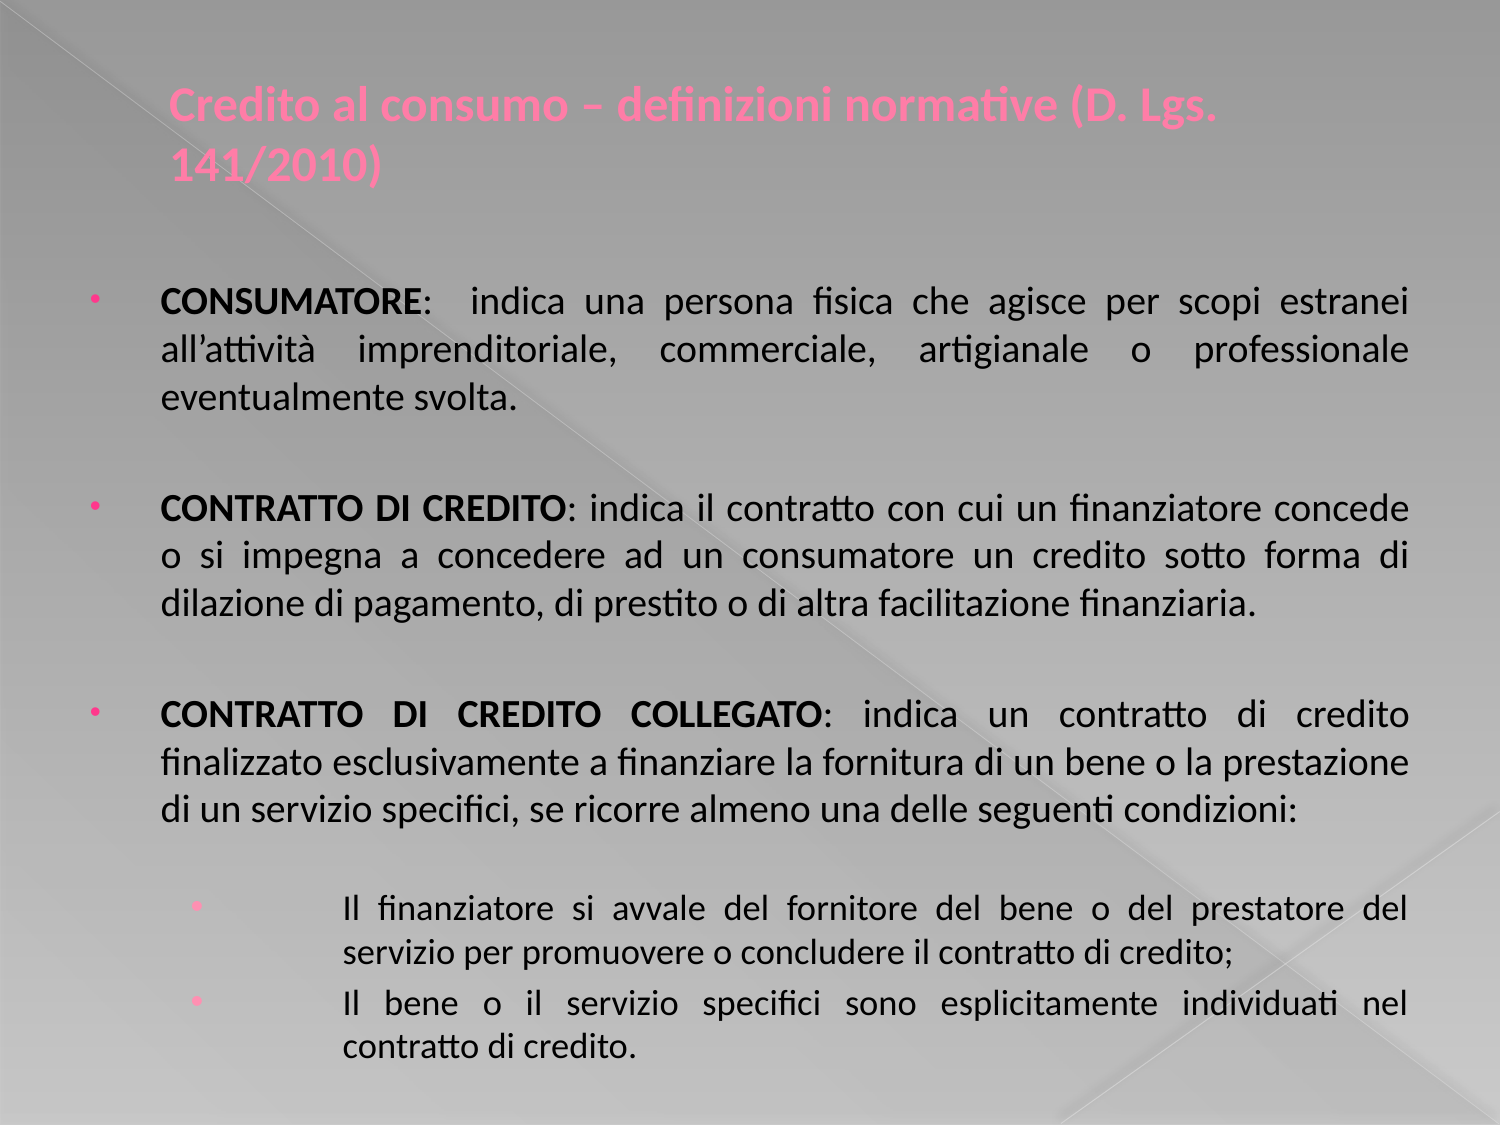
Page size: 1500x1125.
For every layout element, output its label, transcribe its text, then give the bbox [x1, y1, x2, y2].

title Credito al consumo – definizioni normative (D. Lgs. 141/2010) [75, 43, 1425, 219]
list CONSUMATORE: indica una persona fisica che agisce per scopi estranei all’attività imprenditoriale, commerciale, artigianale o professionale eventualmente svolta. CONTRATTO DI CREDITO: indica il contratto con cui un finanziatore concede o si impegna a concedere ad un consumatore un credito sotto forma di dilazione di pagamento, di prestito o di altra facilitazione finanziaria. CONTRATTO DI CREDITO COLLEGATO: indica un contratto di credito finalizzato esclusivamente a finanziare la fornitura di un bene o la prestazione di un servizio specifici, se ricorre almeno una delle seguenti condizioni: Il finanziatore si avvale del fornitore del bene o del prestatore del servizio per promuovere o concludere il contratto di credito; Il bene o il servizio specifici sono esplicitamente individuati nel contratto di credito. [75, 219, 1425, 1094]
